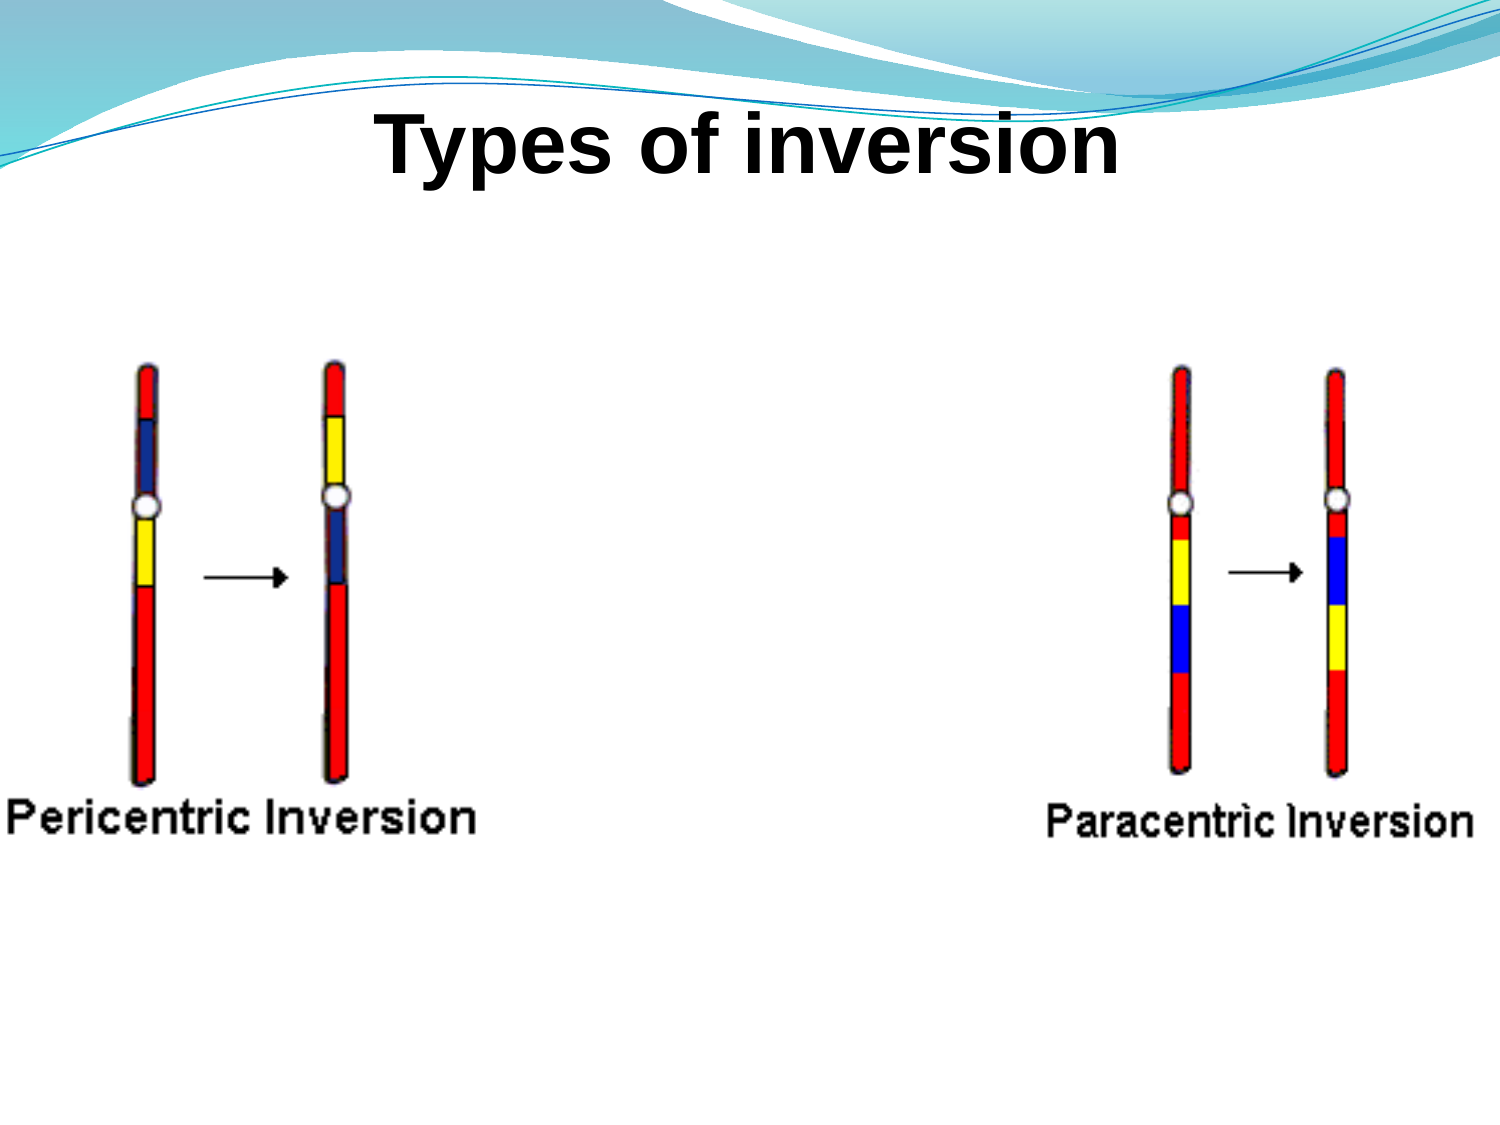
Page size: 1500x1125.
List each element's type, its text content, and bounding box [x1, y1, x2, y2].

title Types of inversion [75, 45, 1425, 233]
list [1025, 337, 1500, 858]
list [0, 337, 482, 870]
